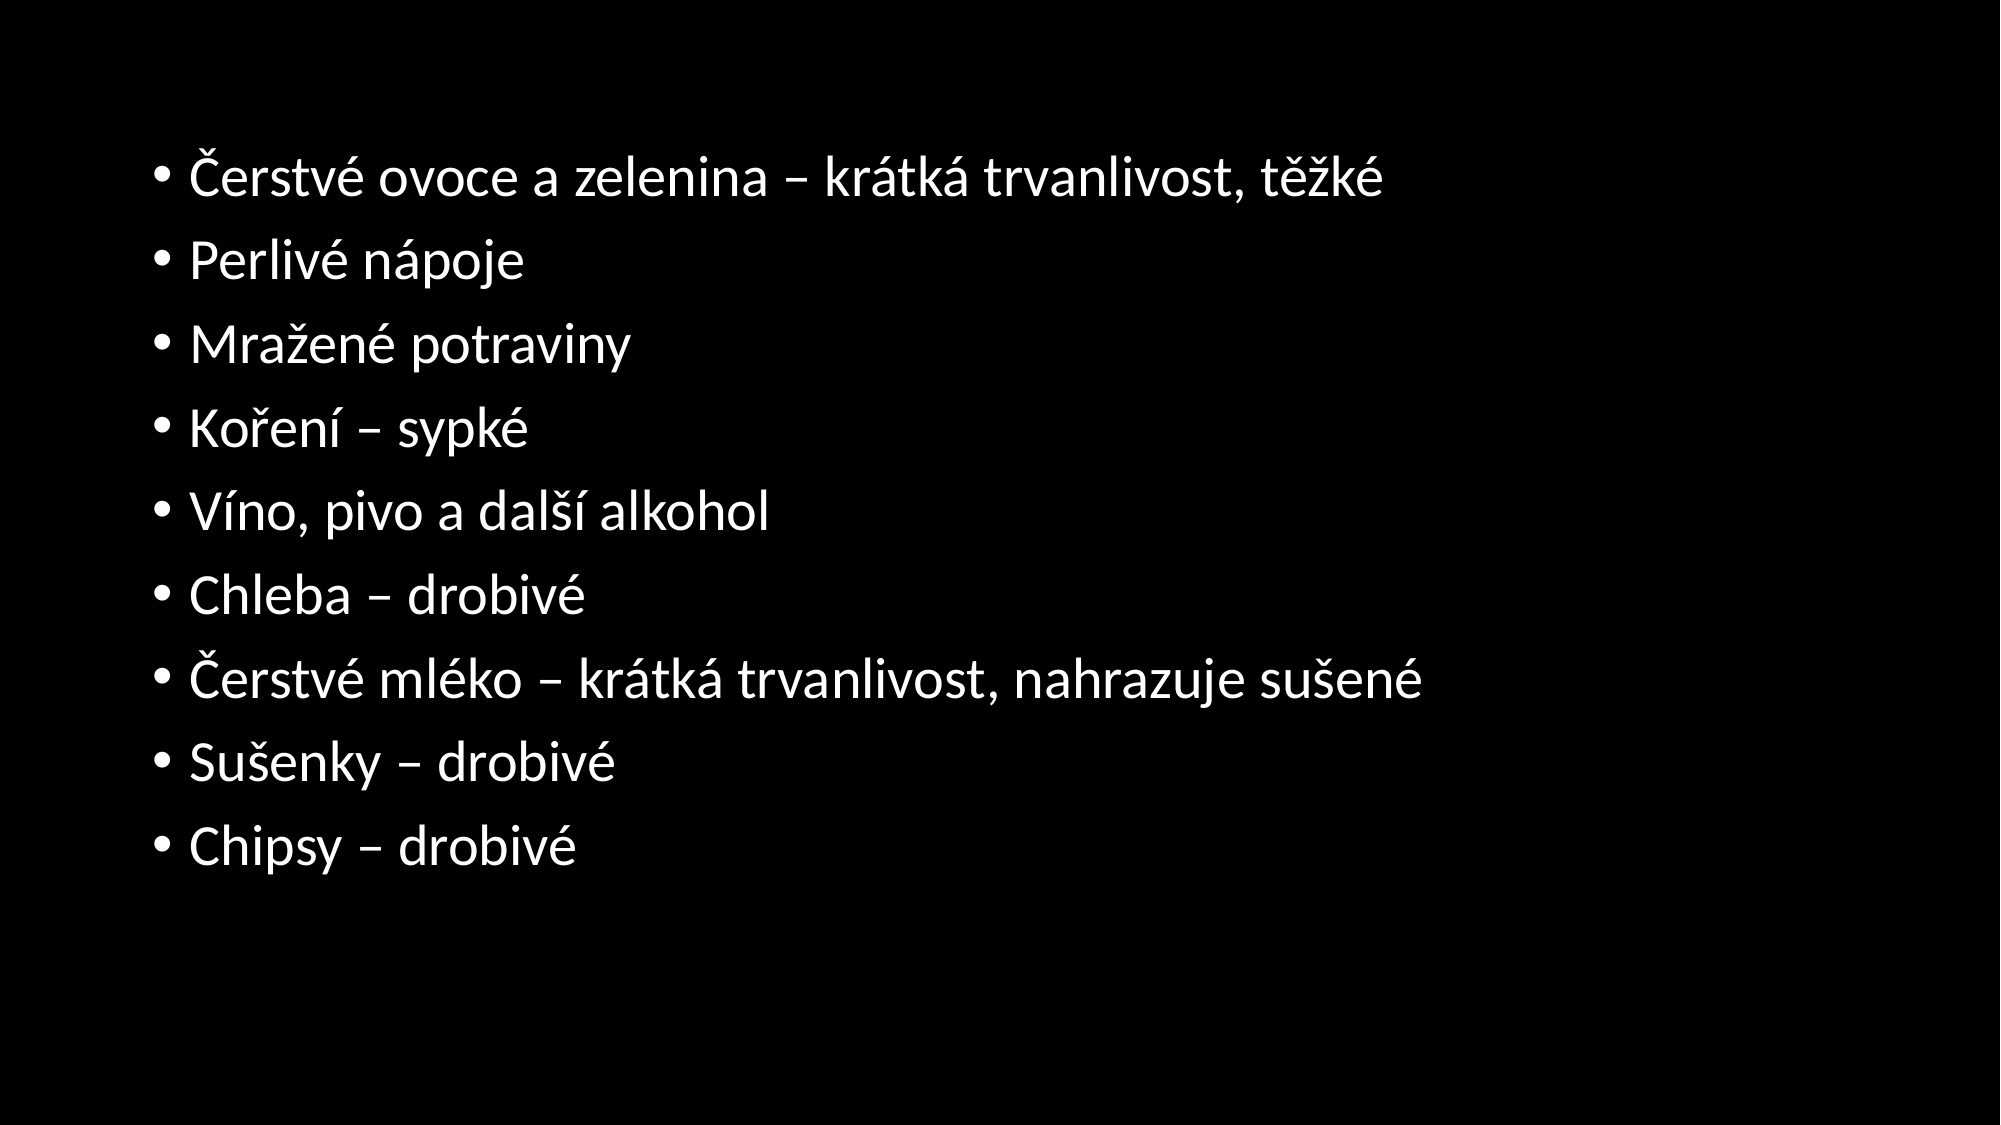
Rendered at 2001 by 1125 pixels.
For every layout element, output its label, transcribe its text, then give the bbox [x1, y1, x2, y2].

list Čerstvé ovoce a zelenina – krátká trvanlivost, těžké Perlivé nápoje Mražené potraviny Koření – sypké Víno, pivo a další alkohol Chleba – drobivé Čerstvé mléko – krátká trvanlivost, nahrazuje sušené Sušenky – drobivé Chipsy – drobivé [137, 138, 1863, 1014]
